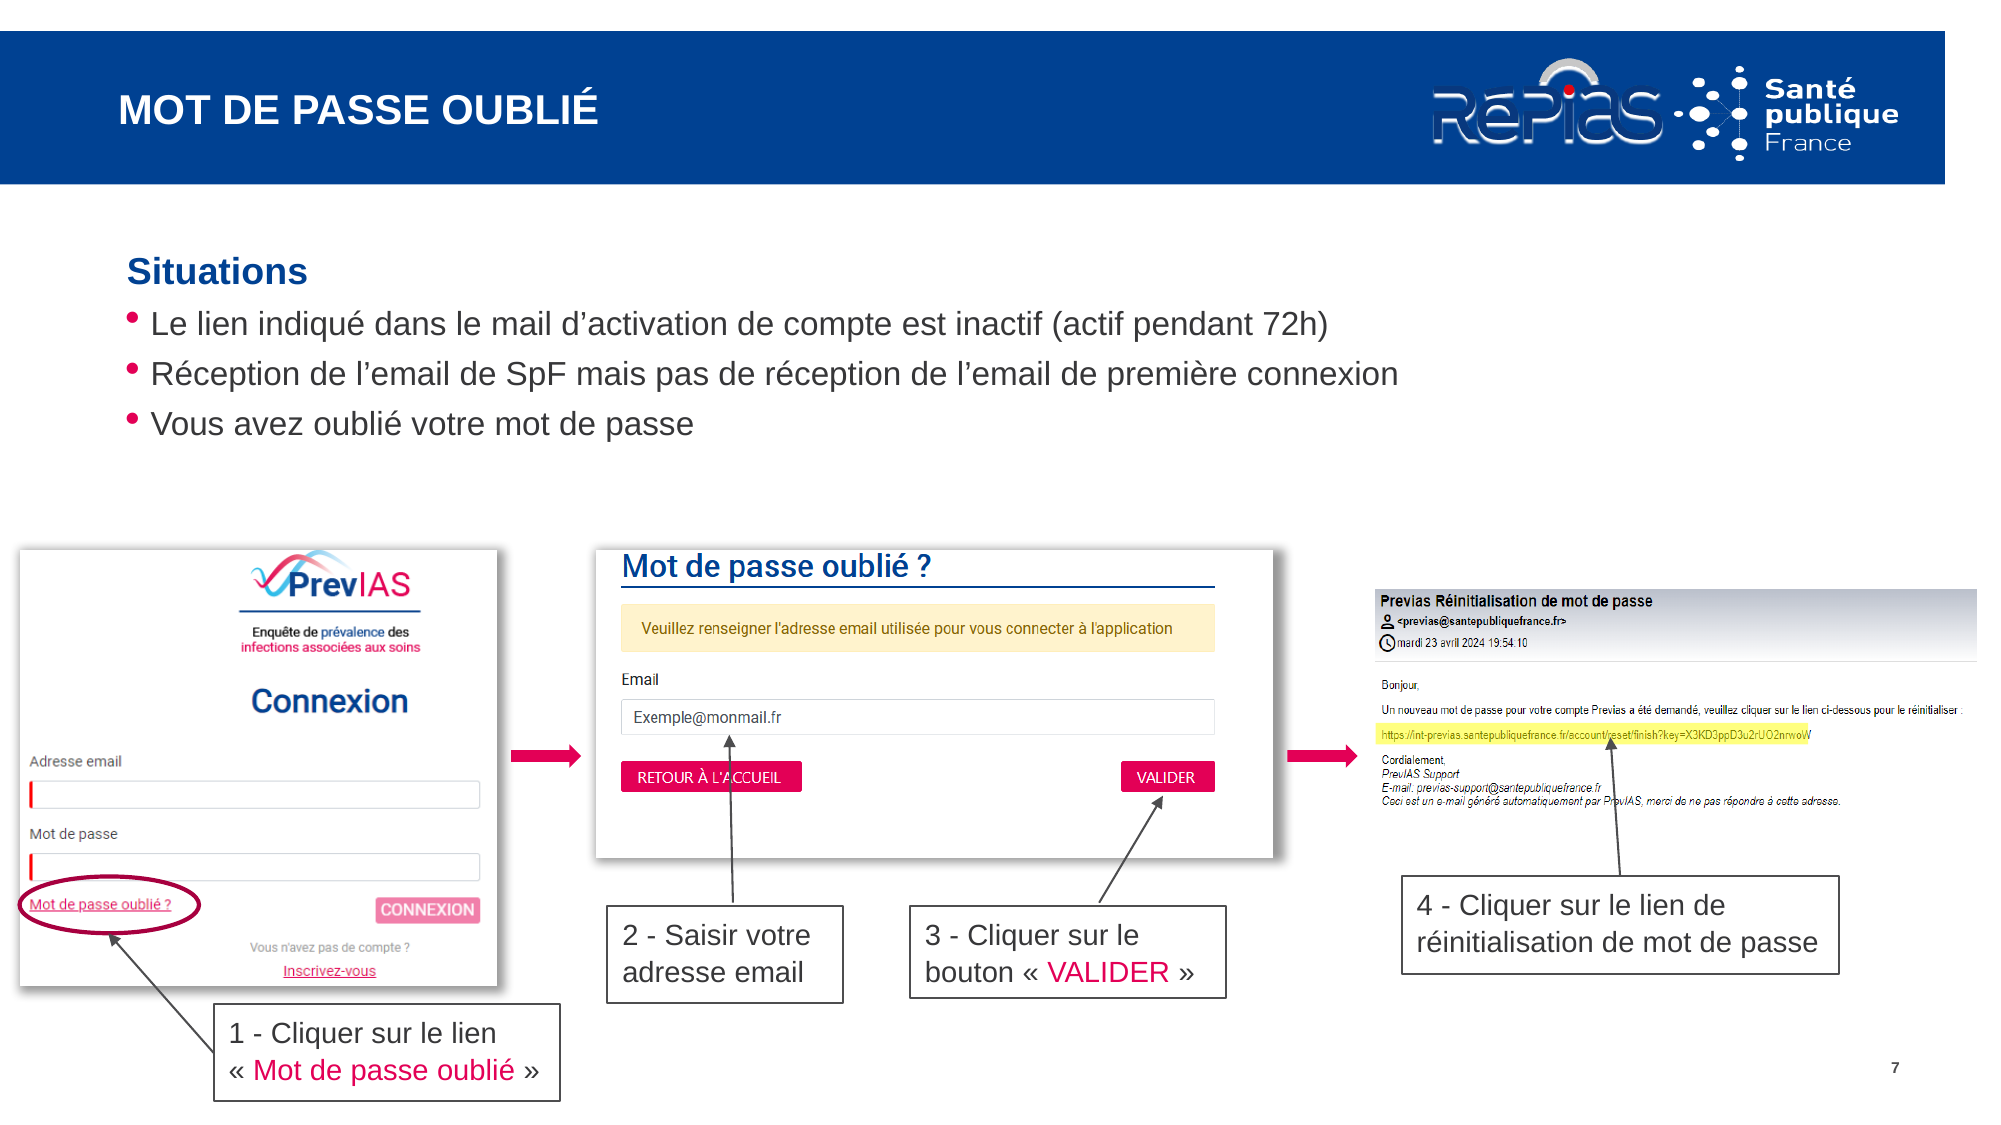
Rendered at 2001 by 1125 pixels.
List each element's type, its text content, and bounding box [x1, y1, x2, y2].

picture [1432, 58, 1662, 140]
text_box Situations Le lien indiqué dans le mail d’activation de compte est inactif (actif pendant 72h) Réception de l’email de SpF mais pas de réception de l’email de première connexion Vous avez oublié votre mot de passe [112, 235, 1647, 450]
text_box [108, 933, 214, 1054]
title Mot de passe oublié [112, 30, 1223, 185]
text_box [1610, 736, 1621, 877]
picture [1674, 66, 1898, 161]
text_box 1 - Cliquer sur le lien « Mot de passe oublié » [212, 1014, 562, 1103]
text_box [19, 550, 1977, 1004]
